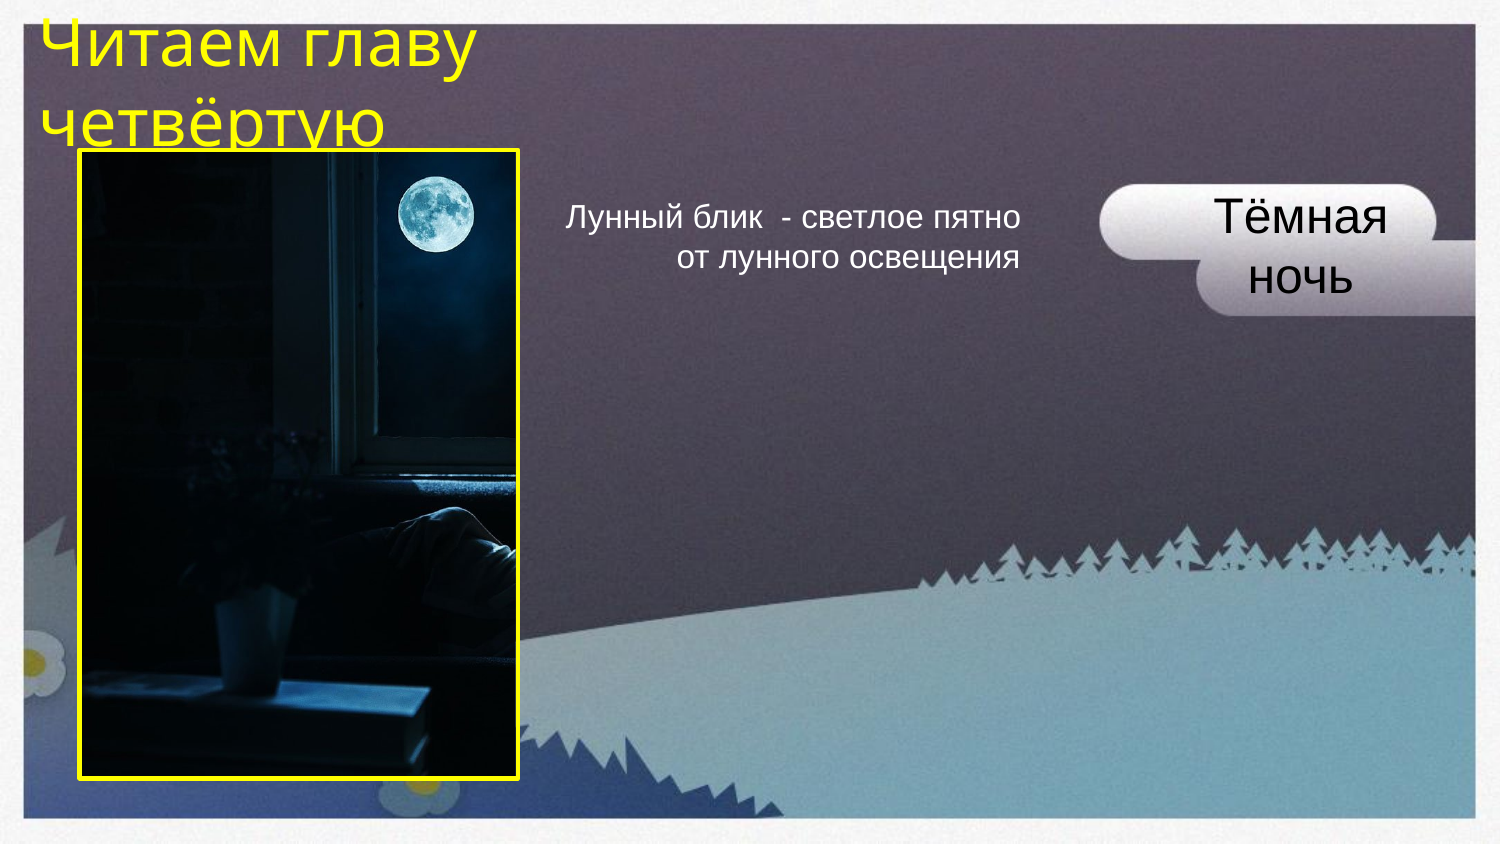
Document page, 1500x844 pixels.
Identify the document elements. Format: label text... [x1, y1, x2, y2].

picture [0, 0, 1500, 844]
picture [81, 152, 516, 777]
text_box Лунный блик - светлое пятно от лунного освещения [550, 187, 1067, 282]
title Читаем главу четвёртую [23, 0, 774, 160]
text_box Тёмная ночь [1183, 175, 1418, 311]
